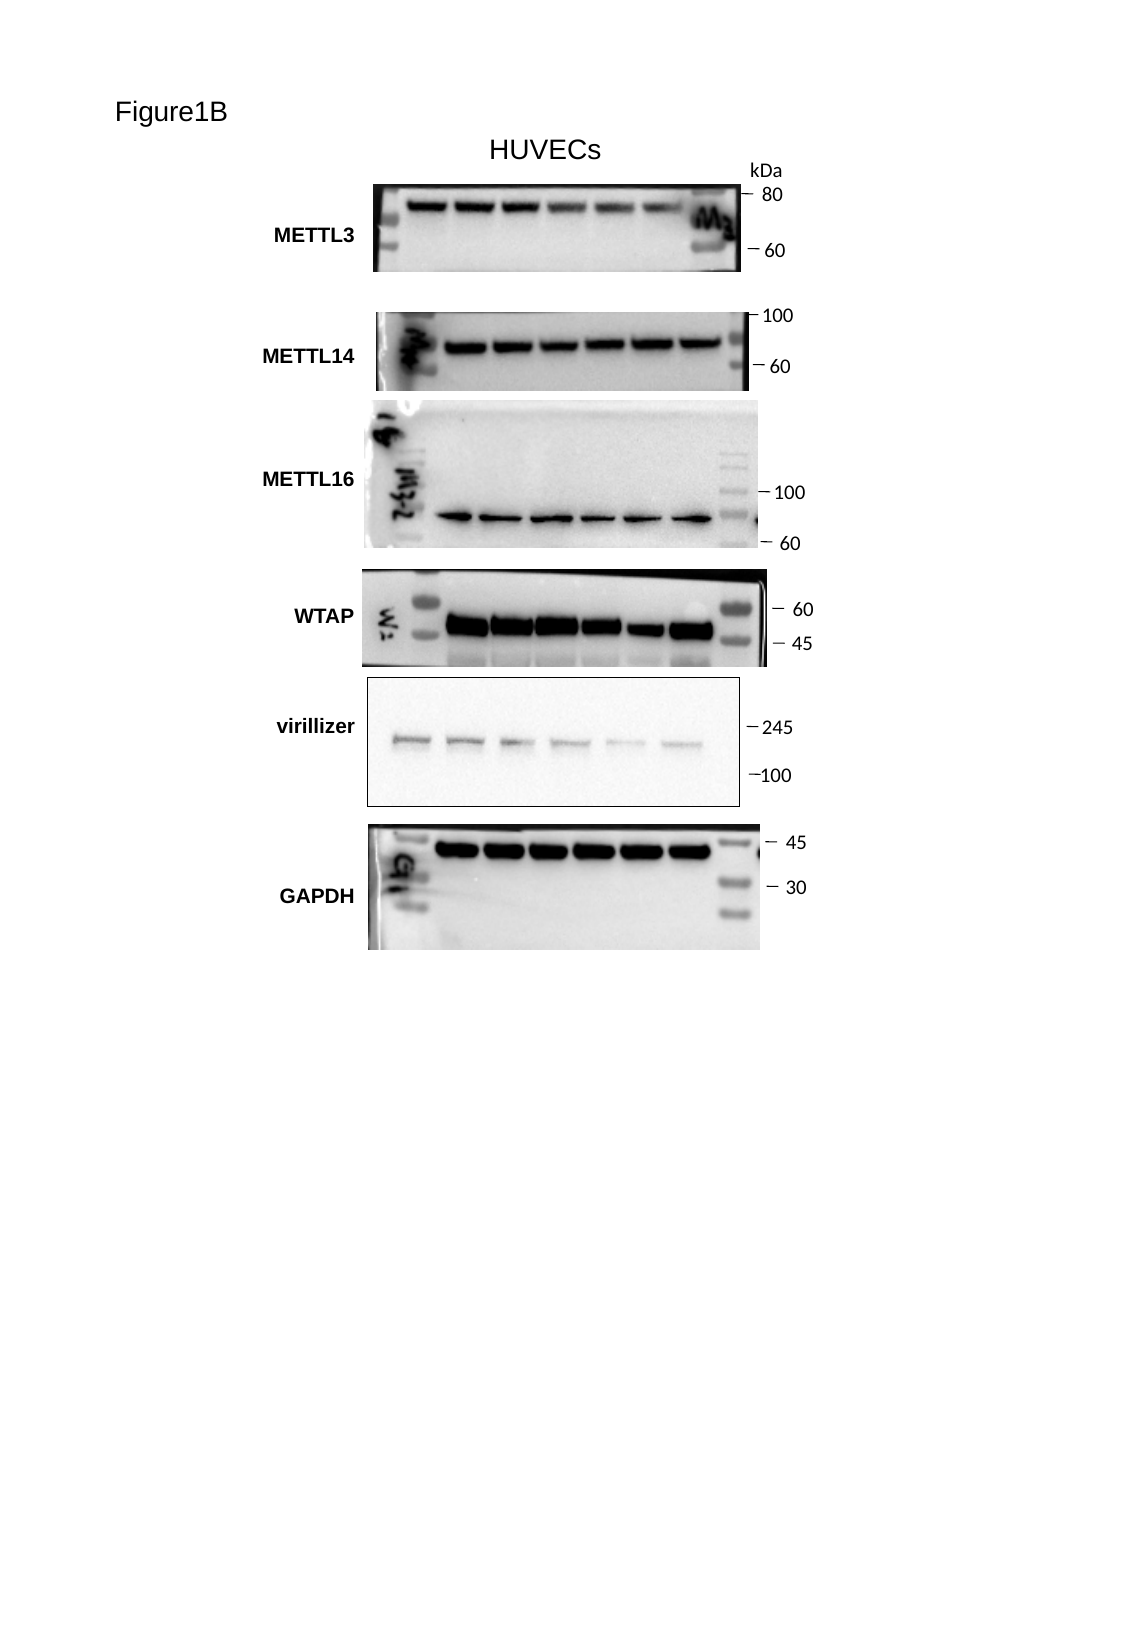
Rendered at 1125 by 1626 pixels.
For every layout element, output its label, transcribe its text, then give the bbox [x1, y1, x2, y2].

text_box METTL3 [258, 214, 370, 254]
text_box GAPDH [264, 875, 368, 915]
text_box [738, 183, 807, 203]
text_box 60 [749, 354, 817, 375]
text_box 45 [767, 632, 839, 653]
text_box METTL14 [247, 335, 370, 376]
picture [364, 400, 758, 548]
picture [367, 677, 740, 807]
text_box kDa [735, 149, 804, 184]
text_box 60 [753, 531, 827, 552]
picture [373, 184, 741, 272]
text_box Figure1B [100, 86, 244, 135]
text_box METTL16 [247, 458, 364, 498]
text_box 30 [760, 876, 833, 897]
picture [368, 824, 760, 950]
picture [362, 569, 767, 667]
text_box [743, 304, 812, 324]
picture [376, 312, 749, 391]
text_box 60 [741, 238, 812, 259]
text_box WTAP [279, 595, 362, 636]
text_box HUVECs [474, 124, 617, 173]
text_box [755, 481, 824, 501]
text_box 100 [740, 764, 813, 785]
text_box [769, 597, 837, 618]
text_box virillizer [261, 705, 367, 746]
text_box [743, 716, 812, 736]
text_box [762, 831, 830, 851]
